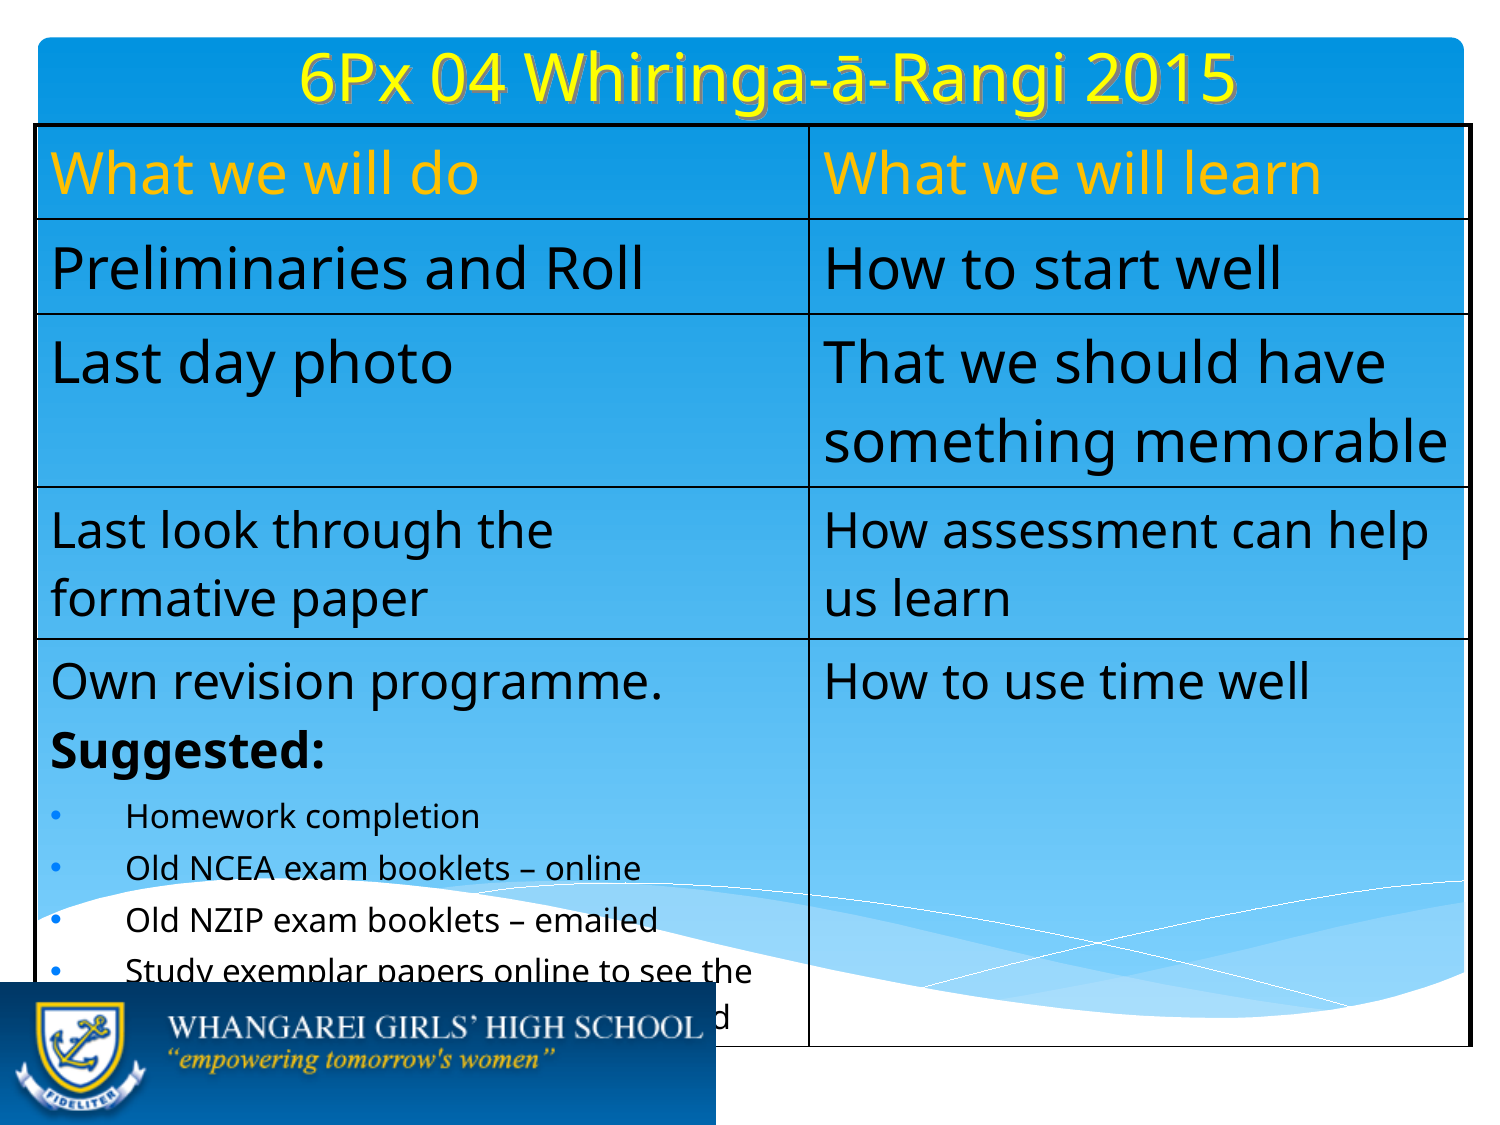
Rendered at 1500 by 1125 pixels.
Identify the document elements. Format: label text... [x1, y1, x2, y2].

table_cell Last look through the formative paper [37, 488, 808, 638]
picture [0, 982, 716, 1125]
table_header What we will learn [810, 127, 1468, 218]
table_cell That we should have something memorable [810, 315, 1468, 486]
table_cell How assessment can help us learn [810, 488, 1468, 638]
table_cell How to use time well [810, 640, 1468, 1046]
table_header What we will do [37, 127, 808, 218]
table_cell Last day photo [37, 315, 808, 486]
text_box 6Px 04 Whiringa-ā-Rangi 2015 [162, 24, 1375, 123]
table_cell How to start well [810, 220, 1468, 313]
table_cell Own revision programme. Suggested: Homework completion Old NCEA exam booklets – online Old NZIP exam booklets – emailed Study exemplar papers online to see the levels needed to get the scores desired [37, 640, 808, 1046]
table_cell Preliminaries and Roll [37, 220, 808, 313]
